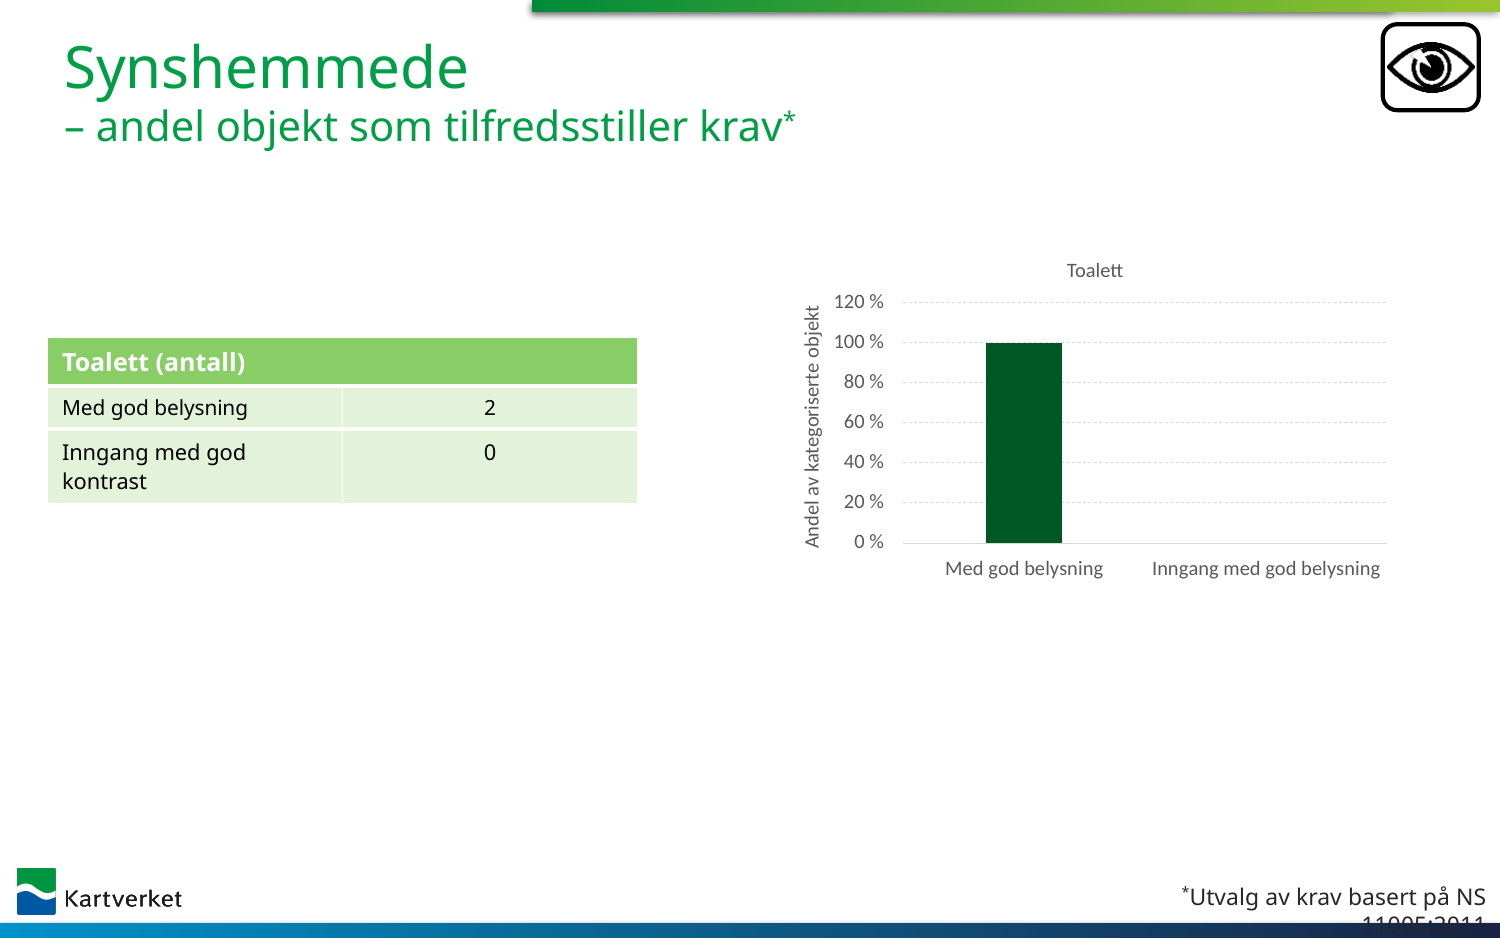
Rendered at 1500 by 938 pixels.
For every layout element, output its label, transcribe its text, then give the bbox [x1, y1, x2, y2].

text_box Synshemmede – andel objekt som tilfredsstiller krav* [49, 24, 1431, 158]
table_cell Med god belysning [48, 388, 342, 427]
table_cell 0 [343, 431, 637, 503]
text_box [1382, 24, 1480, 111]
table_cell 2 [343, 388, 637, 427]
table_header Toalett (antall) [48, 338, 637, 384]
table_cell Inngang med god kontrast [48, 431, 342, 503]
text_box *Utvalg av krav basert på NS 11005:2011 [1068, 873, 1500, 938]
picture [791, 249, 1400, 589]
